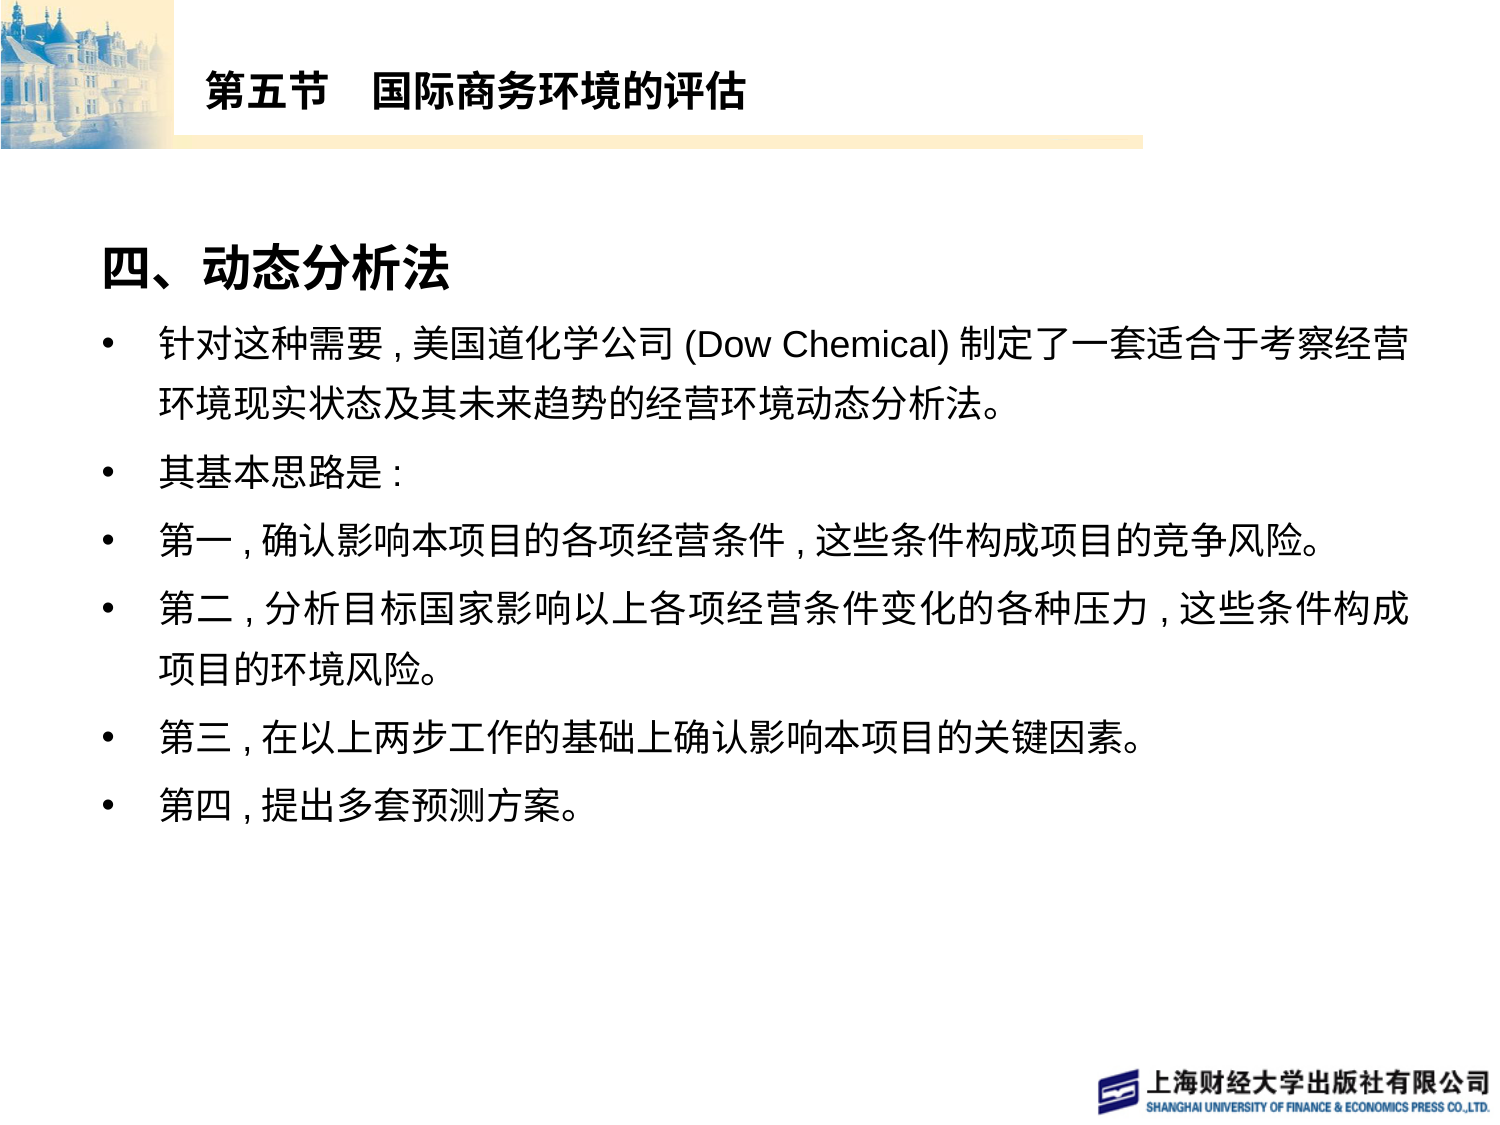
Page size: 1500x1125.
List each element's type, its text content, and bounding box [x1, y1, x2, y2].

picture [0, 0, 1143, 149]
title 第五节 国际商务环境的评估 [189, 36, 1262, 143]
list 四、动态分析法 针对这种需要,美国道化学公司(Dow Chemical)制定了一套适合于考察经营环境现实状态及其未来趋势的经营环境动态分析法。 其基本思路是: 第一,确认影响本项目的各项经营条件,这些条件构成项目的竞争风险。 第二,分析目标国家影响以上各项经营条件变化的各种压力,这些条件构成项目的环境风险。 第三,在以上两步工作的基础上确认影响本项目的关键因素。 第四,提出多套预测方案。 [86, 207, 1425, 1071]
picture [1097, 1065, 1494, 1120]
